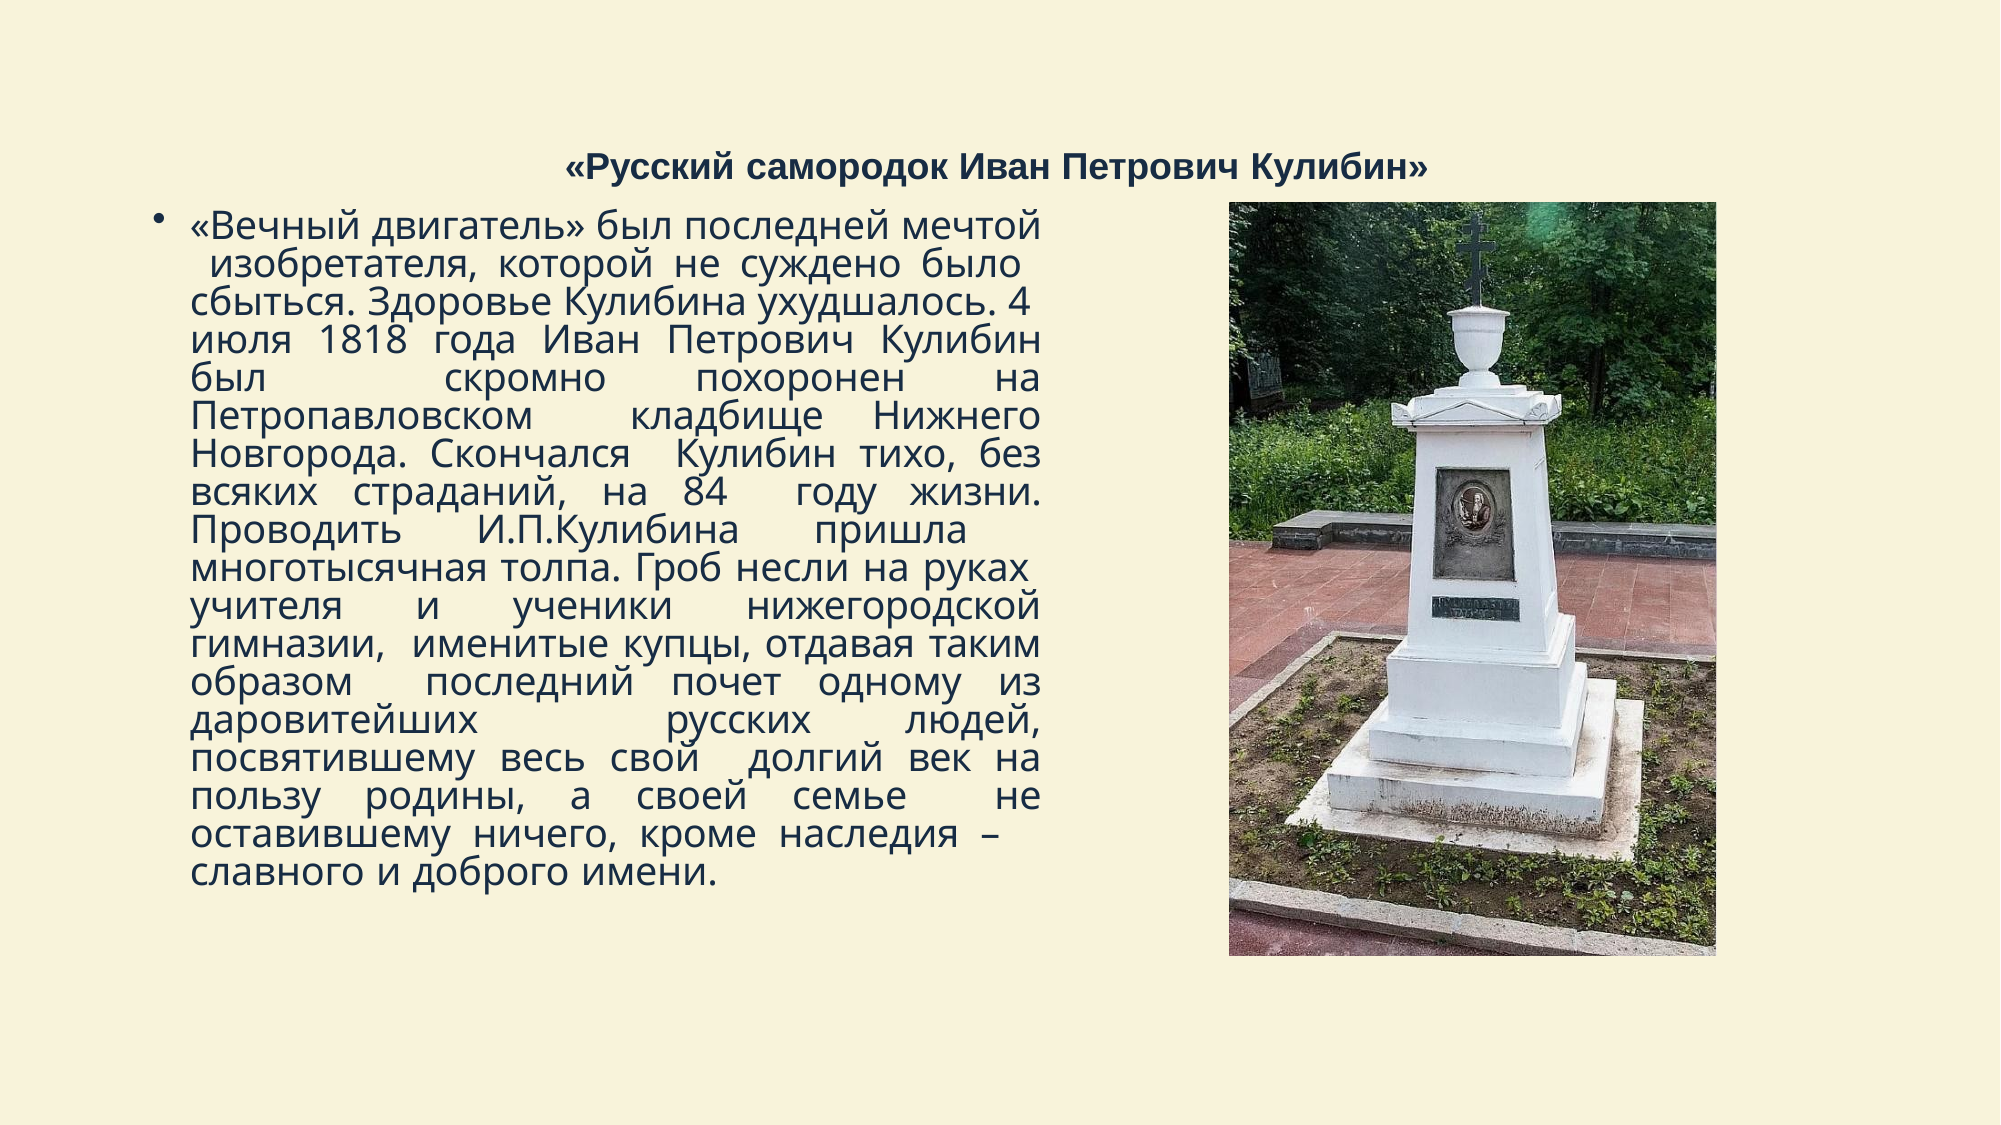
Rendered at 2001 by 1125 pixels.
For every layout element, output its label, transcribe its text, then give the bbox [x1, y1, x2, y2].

picture [1228, 202, 1717, 956]
text_box «Русский самородок Иван Петрович Кулибин» «Вечный двигатель» был последней мечтой изобретателя, которой не суждено было сбыться. Здоровье Кулибина ухудшалось. 4 июля 1818 года Иван Петрович Кулибин был скромно похоронен на Петропавловском кладбище Нижнего Новгорода. Скончался Кулибин тихо, без всяких страданий, на 84 году жизни. Проводить И.П.Кулибина пришла многотысячная толпа. Гроб несли на руках учителя и ученики нижегородской гимназии, именитые купцы, отдавая таким образом последний почет одному из даровитейших русских людей, посвятившему весь свой долгий век на пользу родины, а своей семье не оставившему ничего, кроме наследия – славного и доброго имени. [150, 127, 1437, 893]
